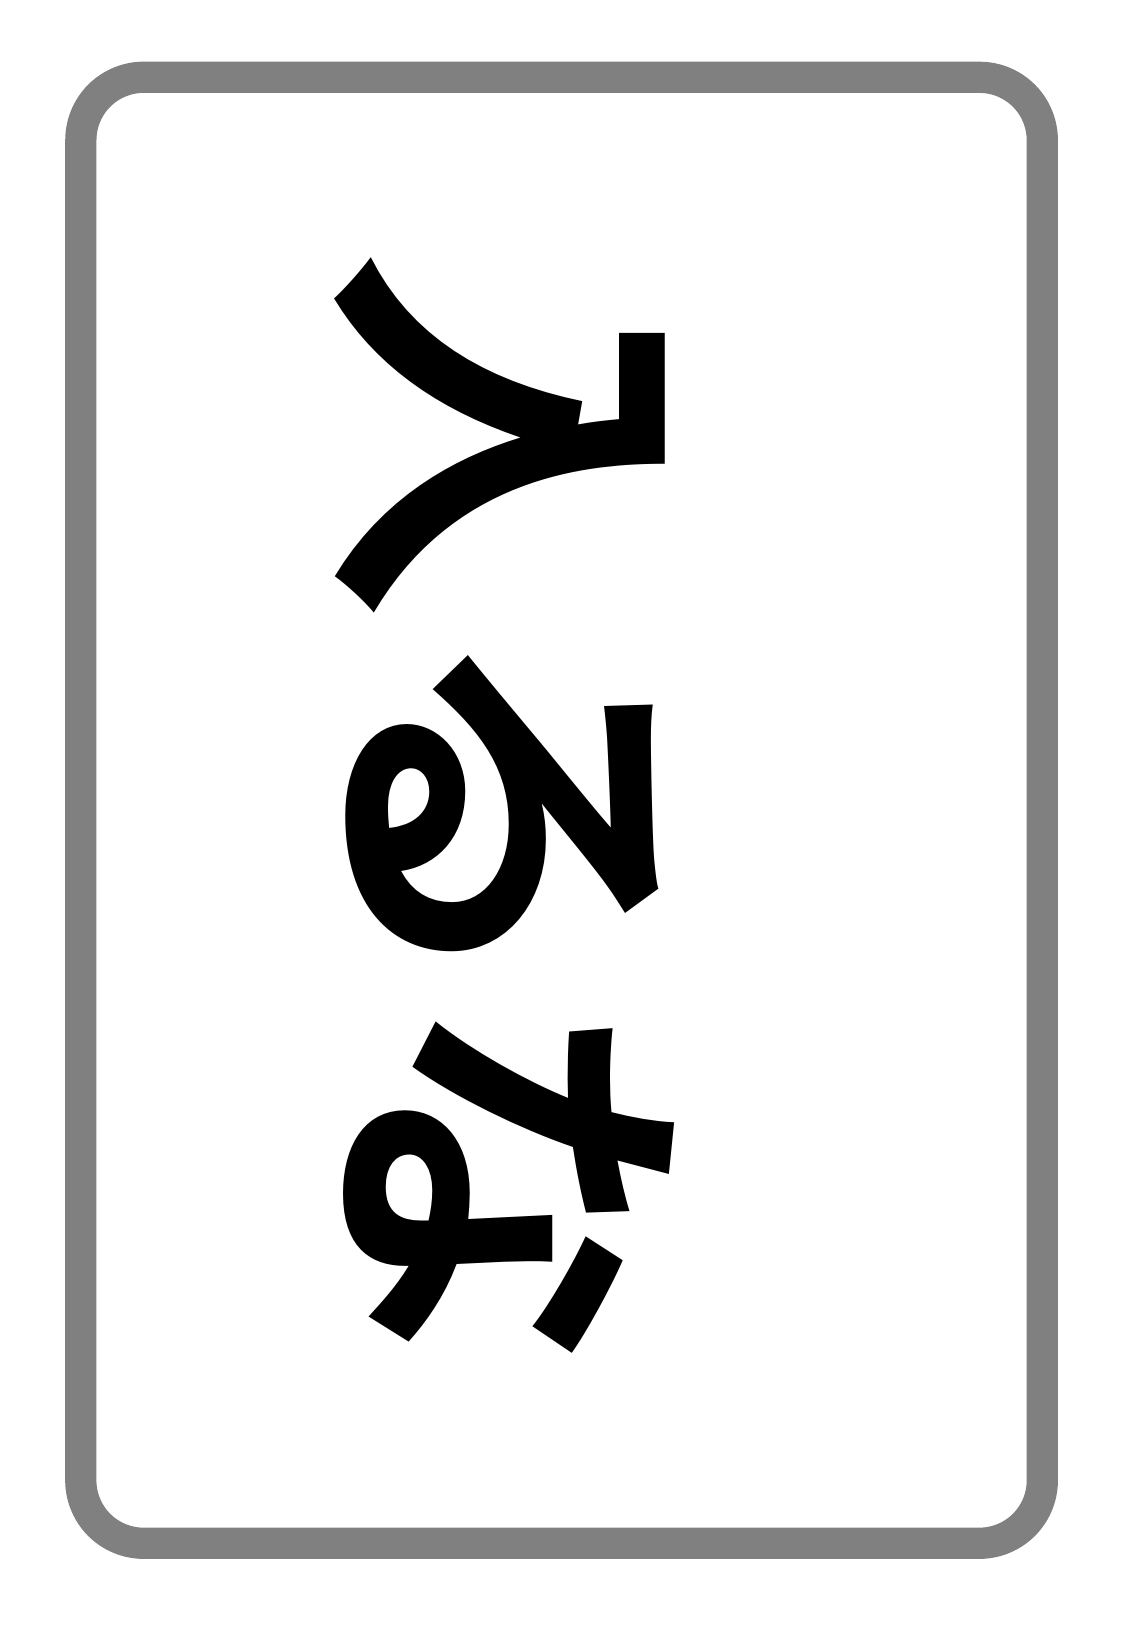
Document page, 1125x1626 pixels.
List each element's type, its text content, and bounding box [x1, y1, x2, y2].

text_box 入るな [78, 75, 1045, 1546]
